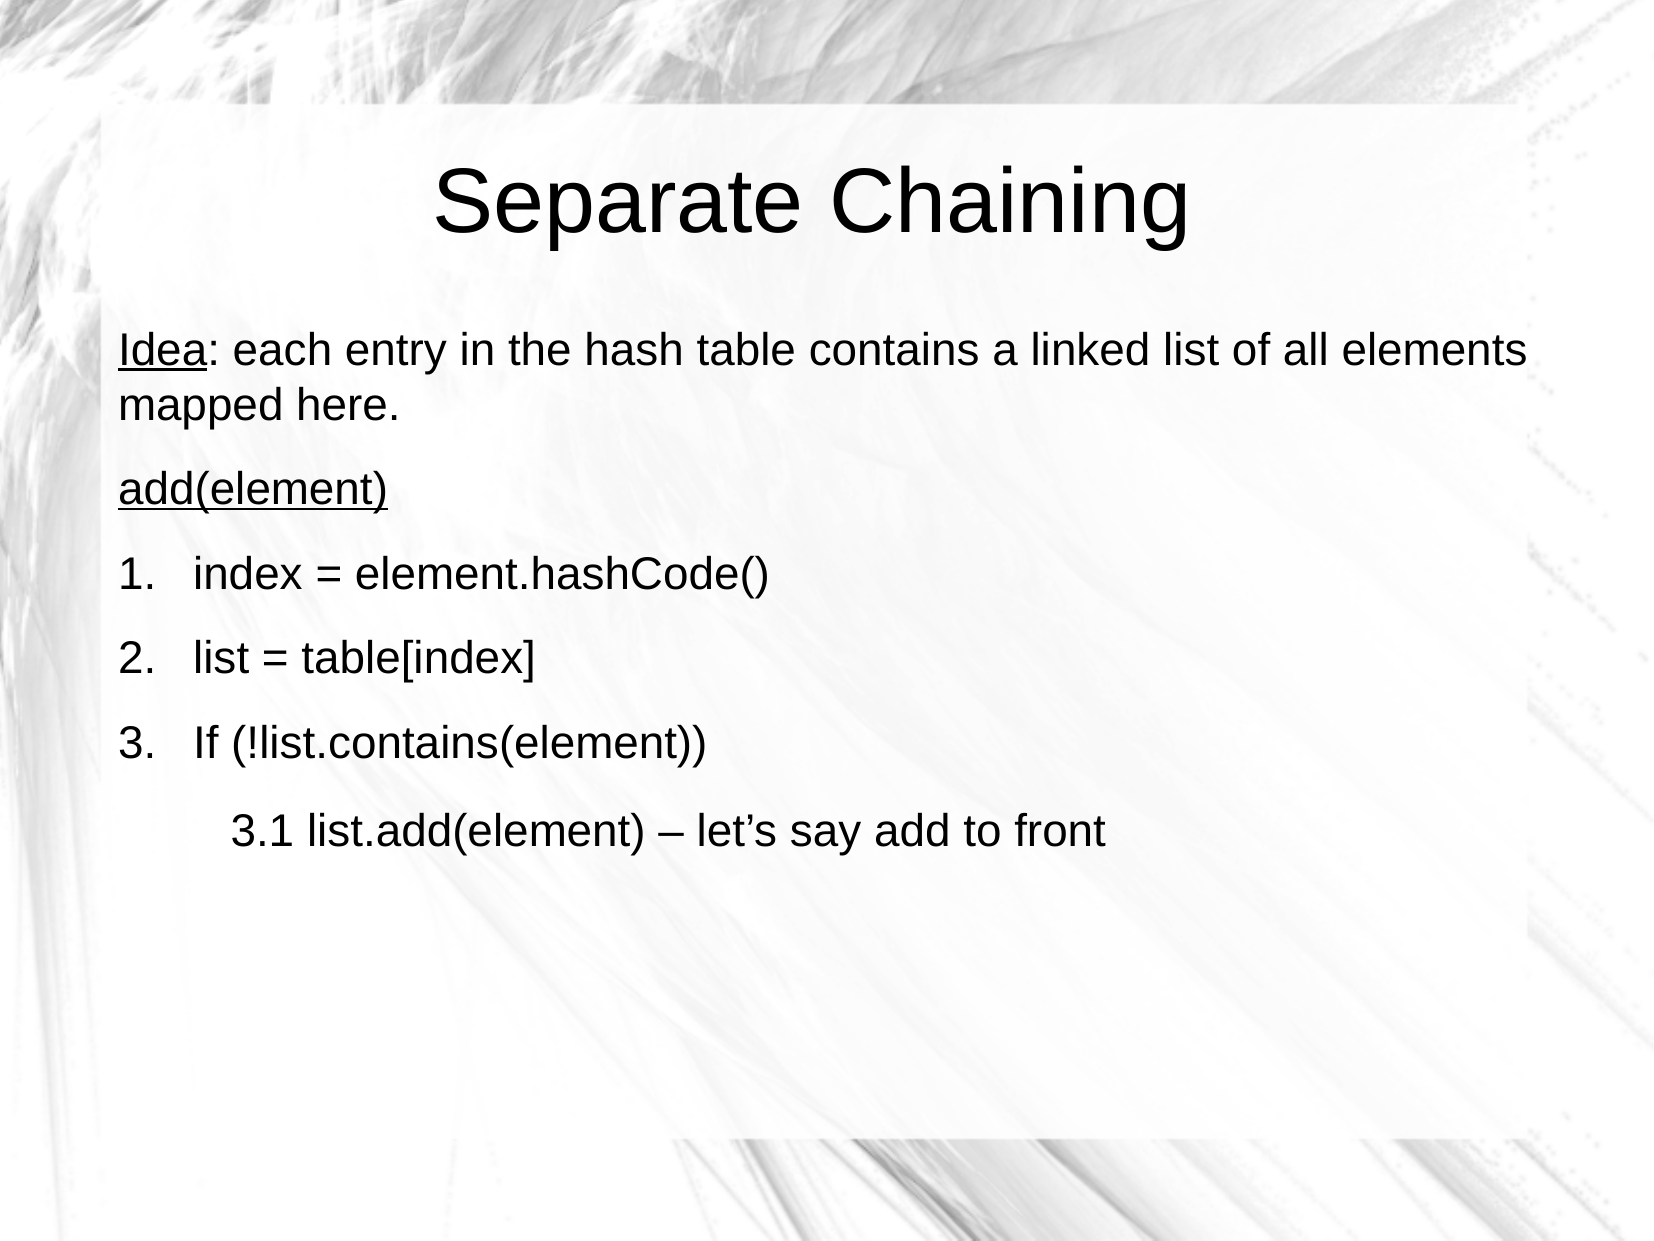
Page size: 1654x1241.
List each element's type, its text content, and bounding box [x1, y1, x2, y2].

title Separate Chaining [118, 112, 1506, 281]
picture [0, 0, 1654, 1241]
list Idea: each entry in the hash table contains a linked list of all elements mapped here. add(element) index = element.hashCode() list = table[index] If (!list.contains(element)) 3.1 list.add(element) – let’s say add to front [118, 319, 1571, 1102]
